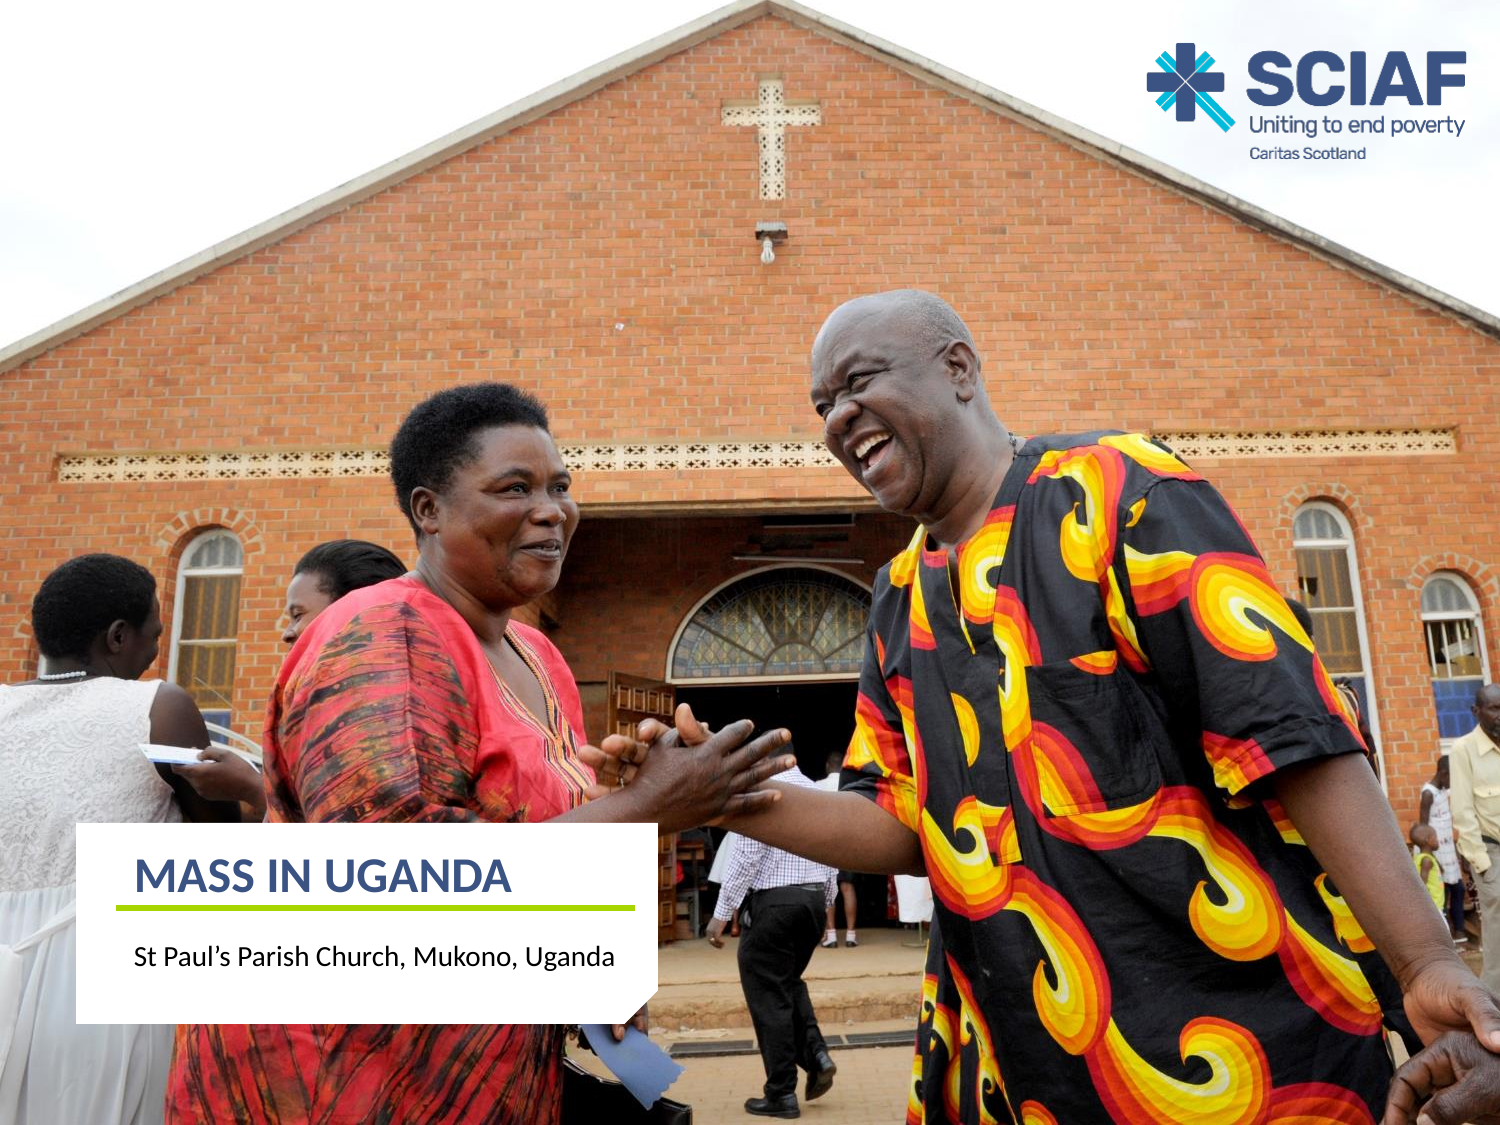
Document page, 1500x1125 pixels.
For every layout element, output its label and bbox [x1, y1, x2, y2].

picture [0, 0, 1500, 1125]
text_box [76, 822, 658, 1024]
